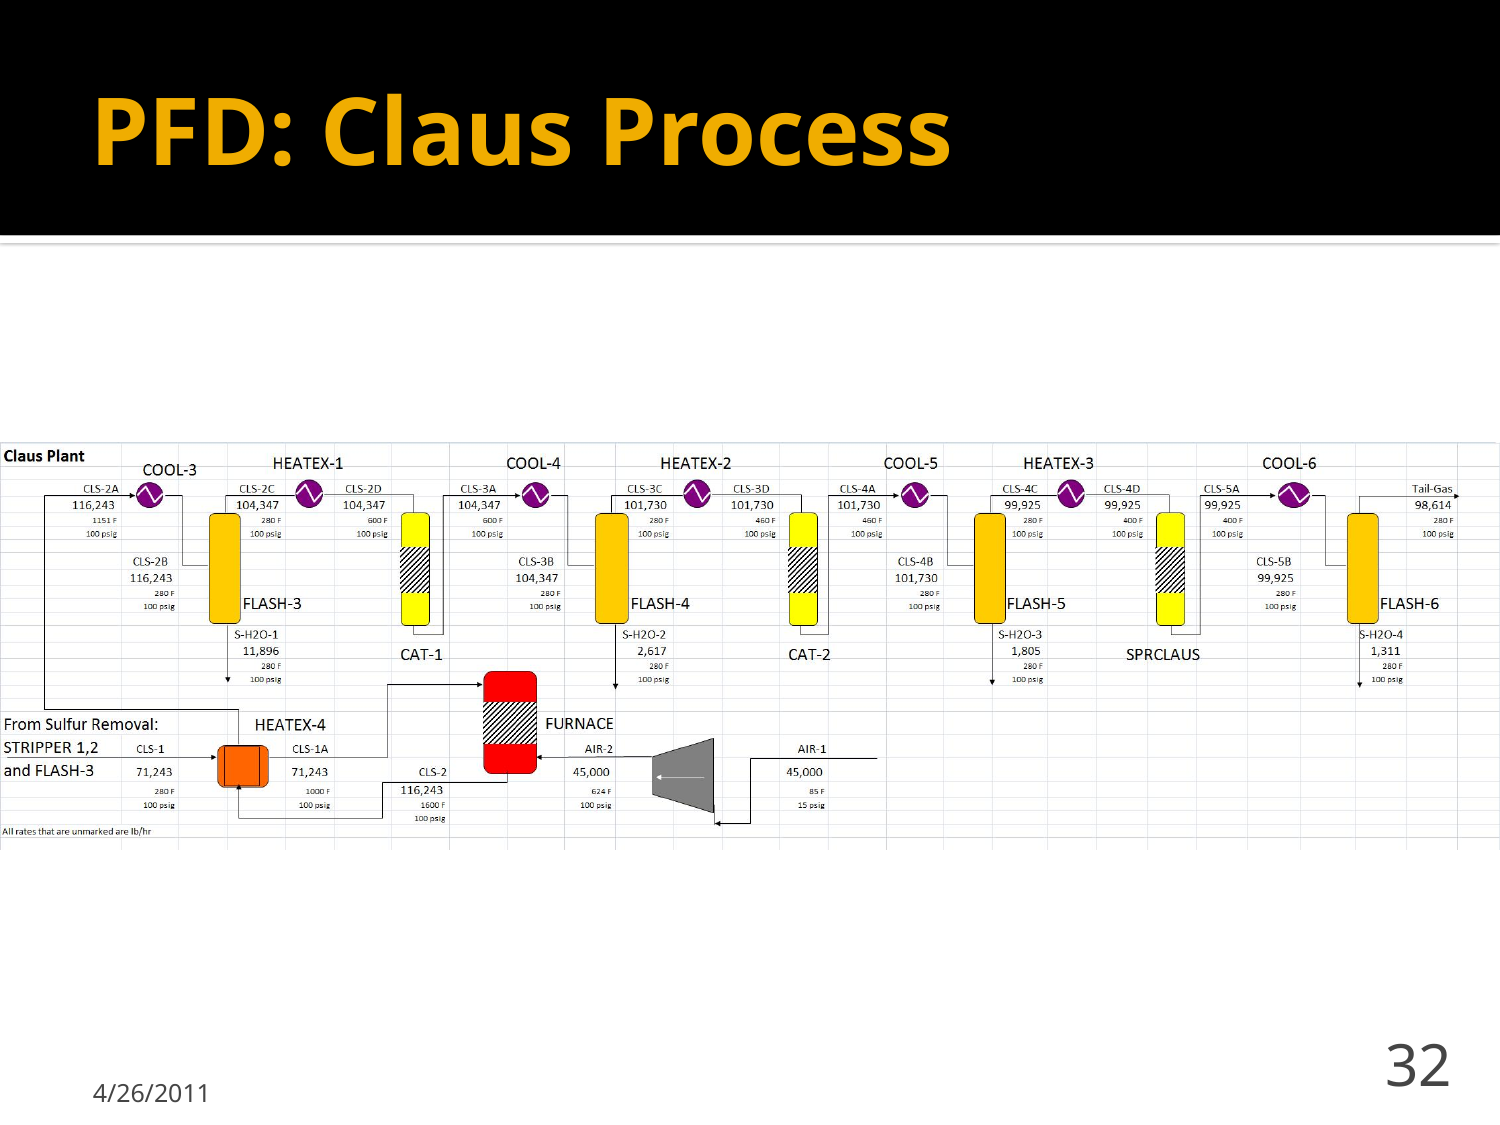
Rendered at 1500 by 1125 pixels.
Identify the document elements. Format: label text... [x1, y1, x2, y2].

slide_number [75, 1062, 425, 1108]
slide_number 32 [1345, 1062, 1467, 1108]
title PFD: Claus Process [75, 25, 1425, 231]
picture [0, 442, 1500, 850]
